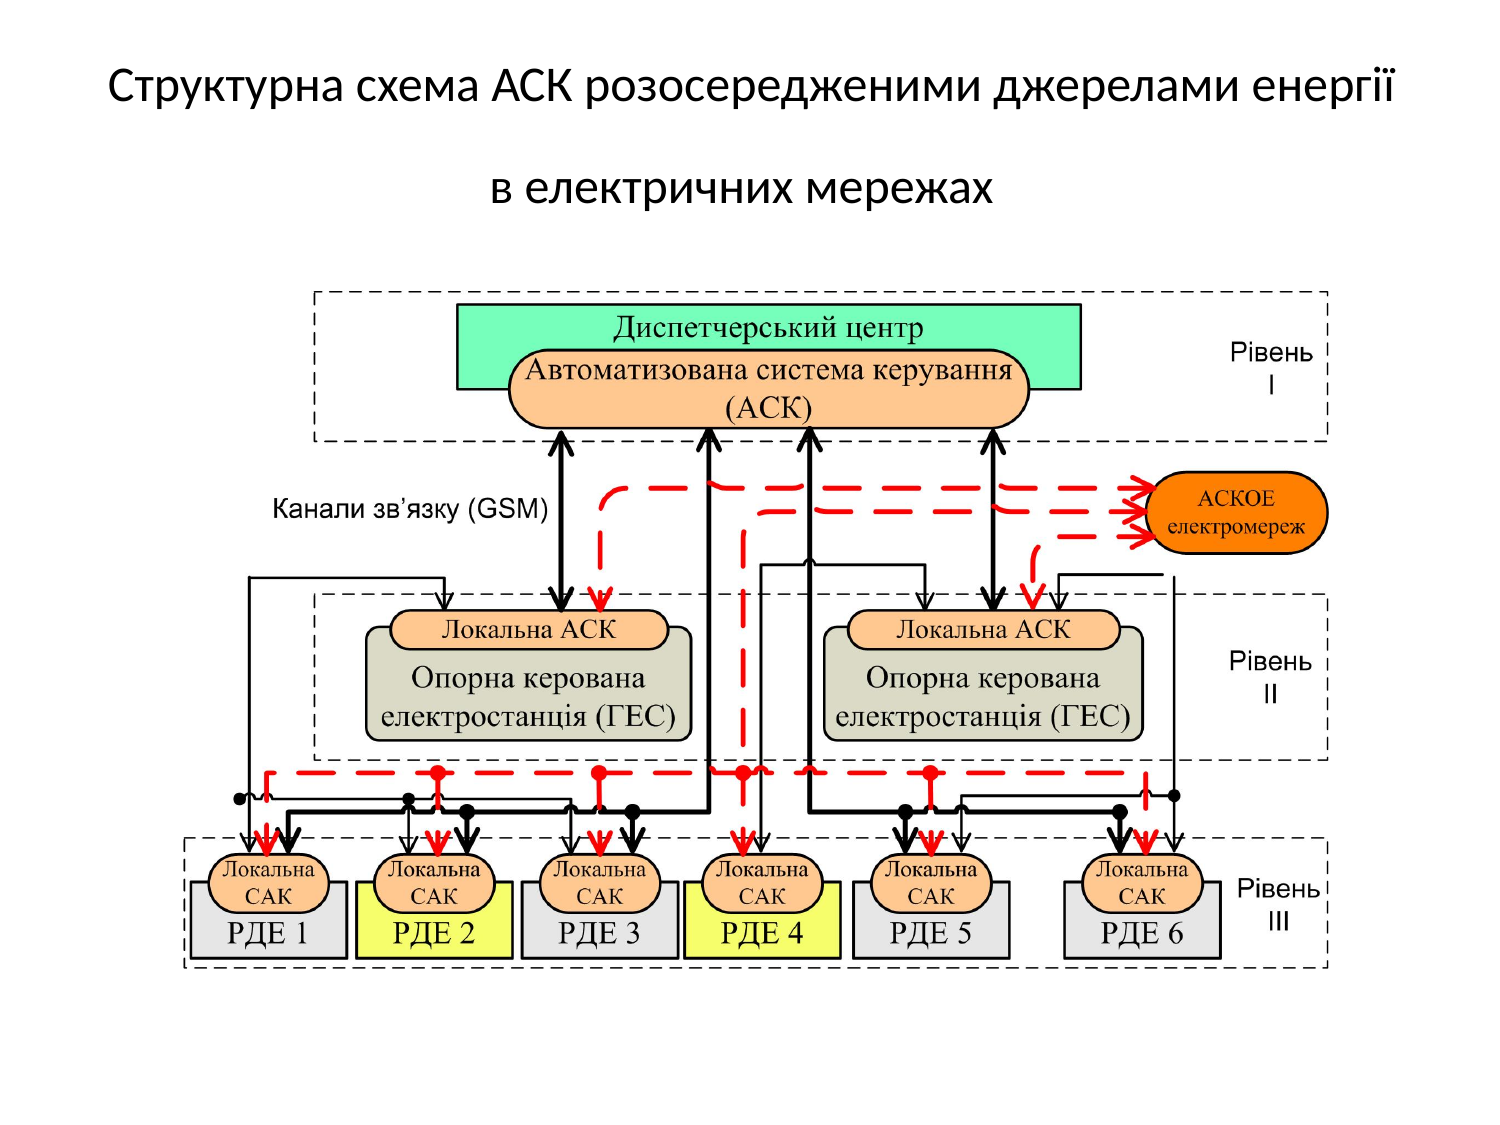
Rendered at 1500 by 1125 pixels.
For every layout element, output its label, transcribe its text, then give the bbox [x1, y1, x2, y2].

picture [182, 290, 1329, 970]
text_box Структурна схема АСК розосередженими джерелами енергії в електричних мережах [76, 42, 1427, 231]
text_box [76, 763, 1427, 1029]
